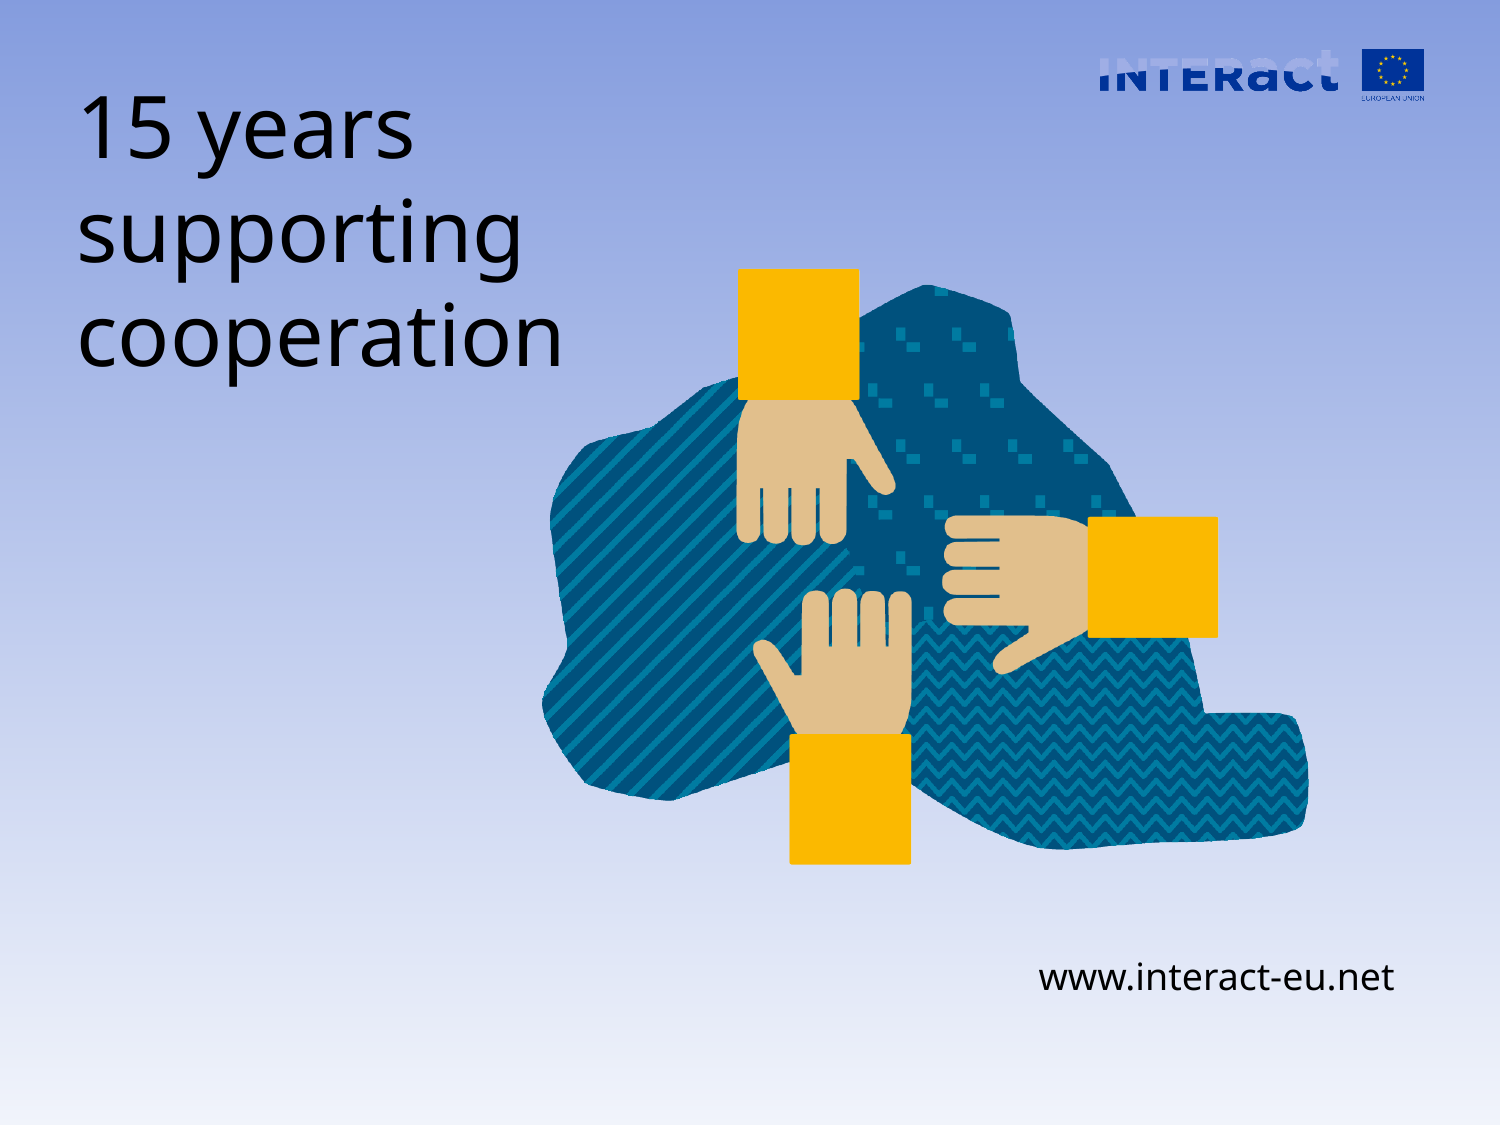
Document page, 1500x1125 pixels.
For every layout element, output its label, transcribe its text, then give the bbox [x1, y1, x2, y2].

text_box 15 years supporting cooperation [61, 64, 283, 391]
picture [288, 0, 1500, 1125]
